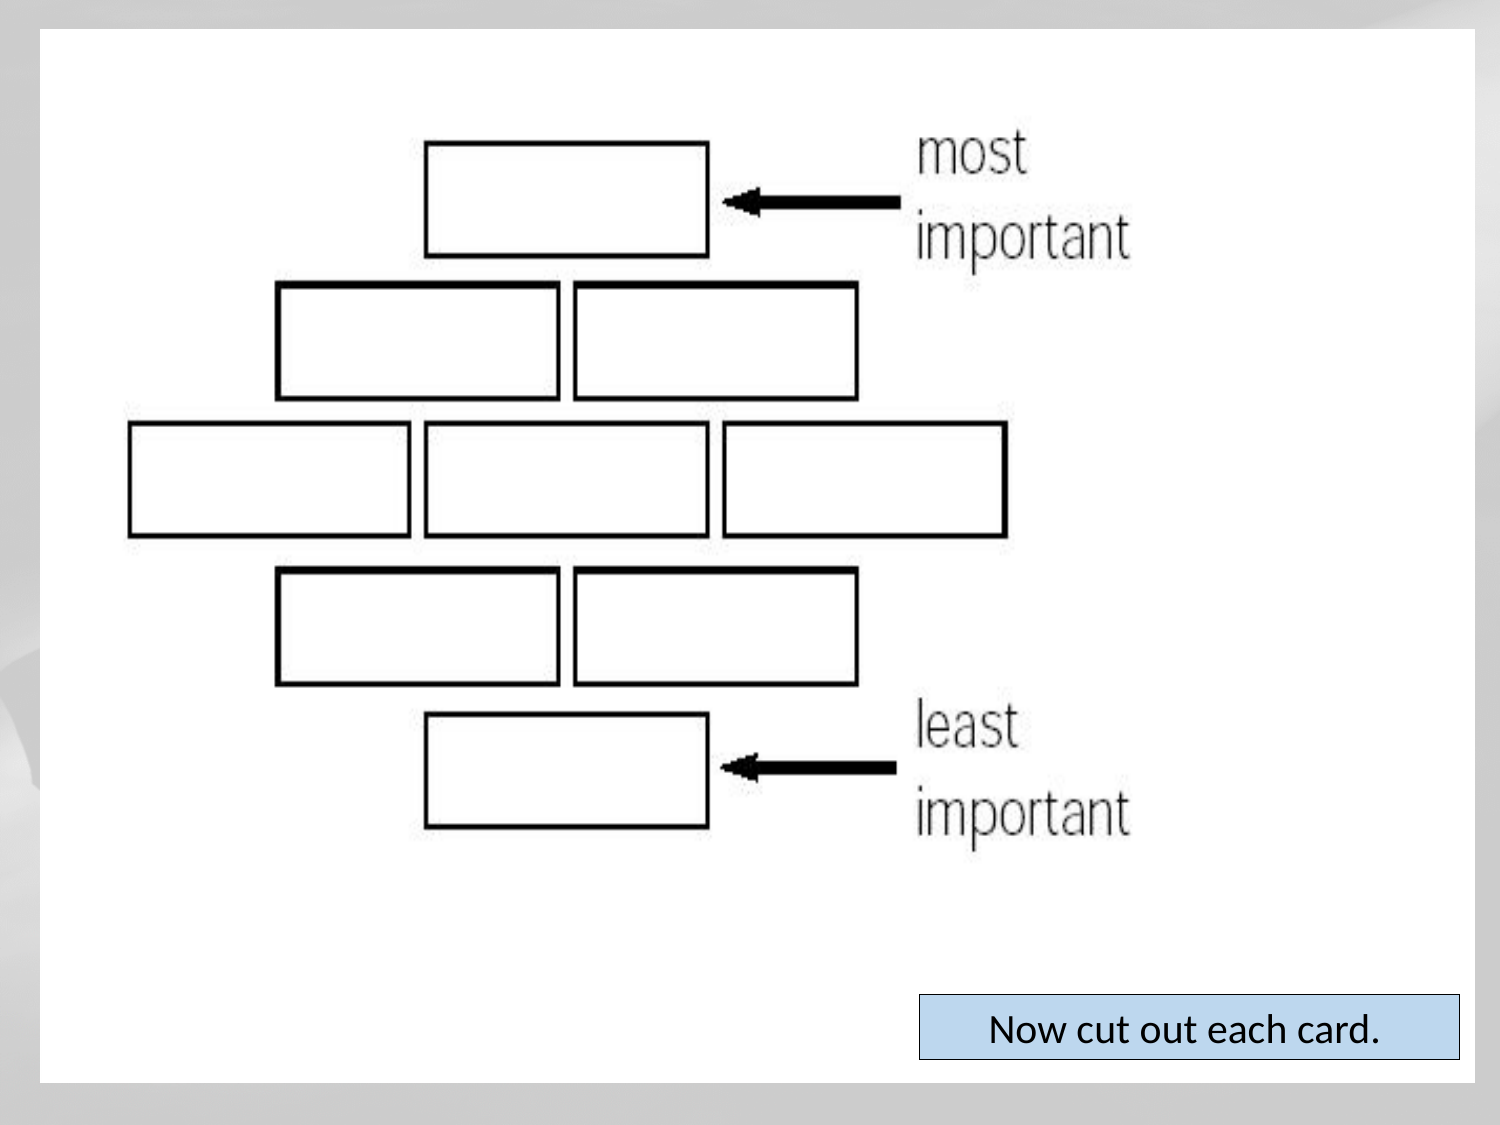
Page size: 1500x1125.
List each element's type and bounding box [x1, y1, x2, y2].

picture [40, 29, 1475, 1083]
